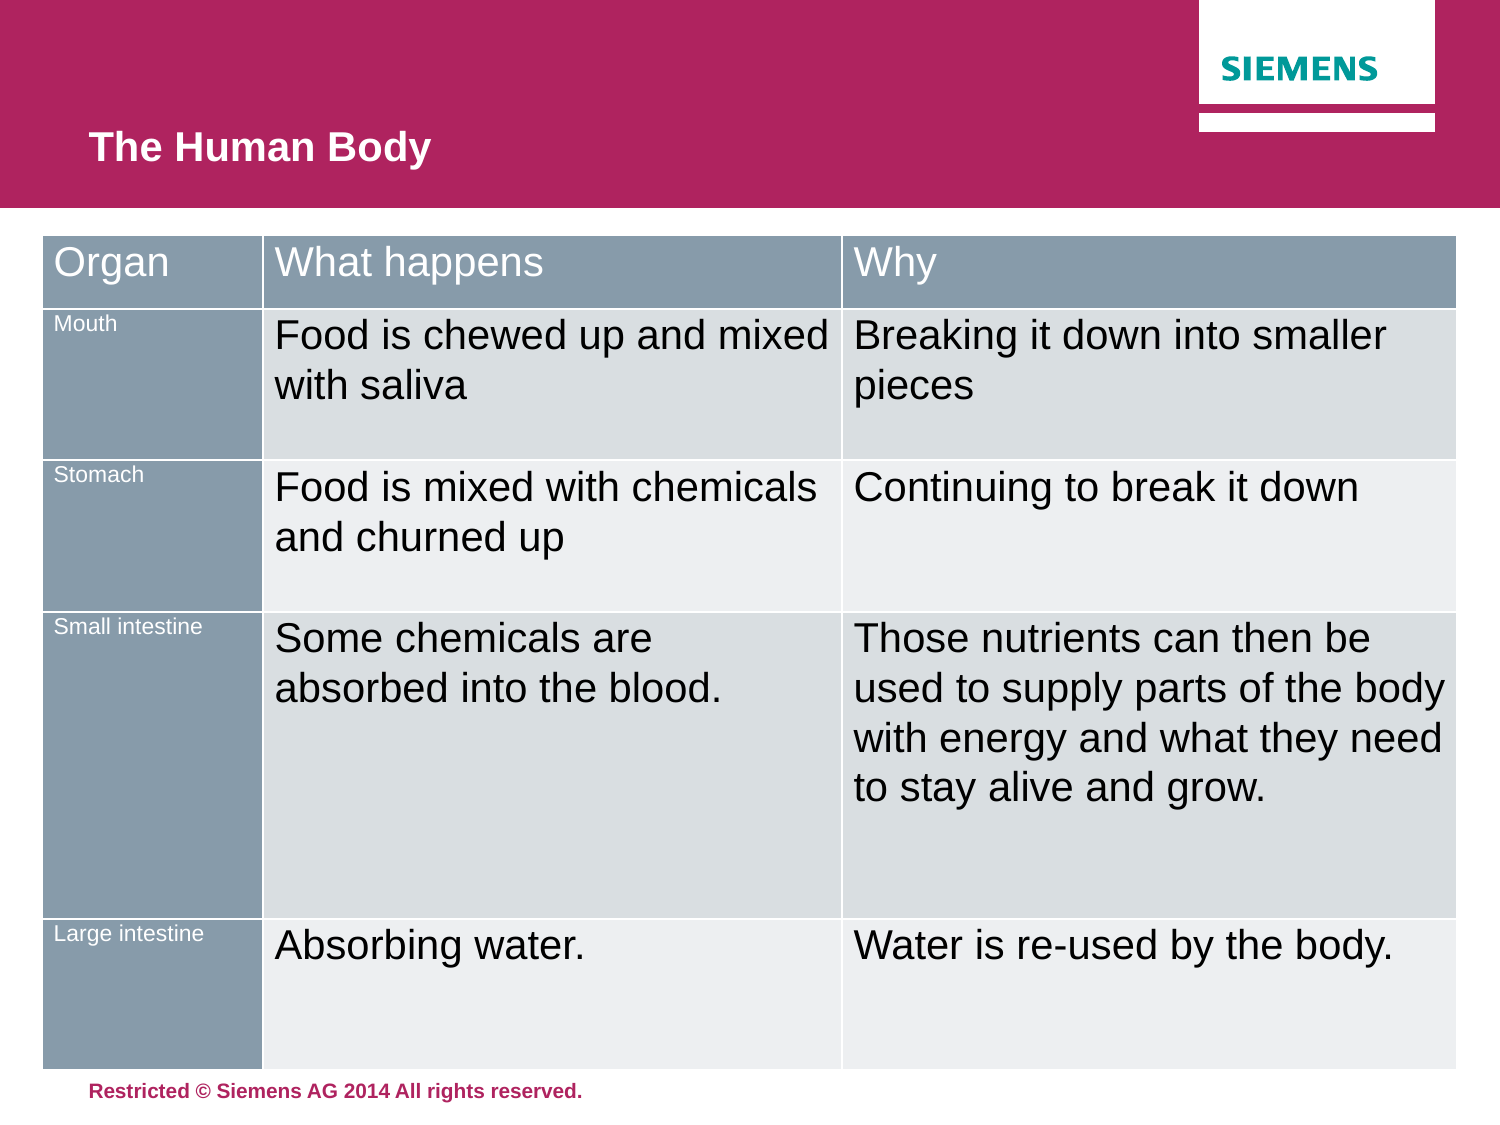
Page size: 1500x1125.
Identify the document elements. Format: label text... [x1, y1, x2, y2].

table_cell Continuing to break it down [843, 461, 1456, 611]
table_cell Those nutrients can then be used to supply parts of the body with energy and what they need to stay alive and grow. [843, 613, 1456, 918]
table_header What happens [264, 236, 841, 308]
title The Human Body [0, 0, 1458, 209]
table_cell Large intestine [43, 920, 262, 1069]
table_cell Stomach [43, 461, 262, 611]
table_cell Some chemicals are absorbed into the blood. [264, 613, 841, 918]
table_cell Mouth [43, 310, 262, 459]
table_cell Absorbing water. [264, 920, 841, 1069]
table_header Why [843, 236, 1456, 308]
table_cell Water is re-used by the body. [843, 920, 1456, 1069]
table_cell Small intestine [43, 613, 262, 918]
table_header Organ [43, 236, 262, 308]
table_cell Food is mixed with chemicals and churned up [264, 461, 841, 611]
table_cell Breaking it down into smaller pieces [843, 310, 1456, 459]
table_cell Food is chewed up and mixed with saliva [264, 310, 841, 459]
